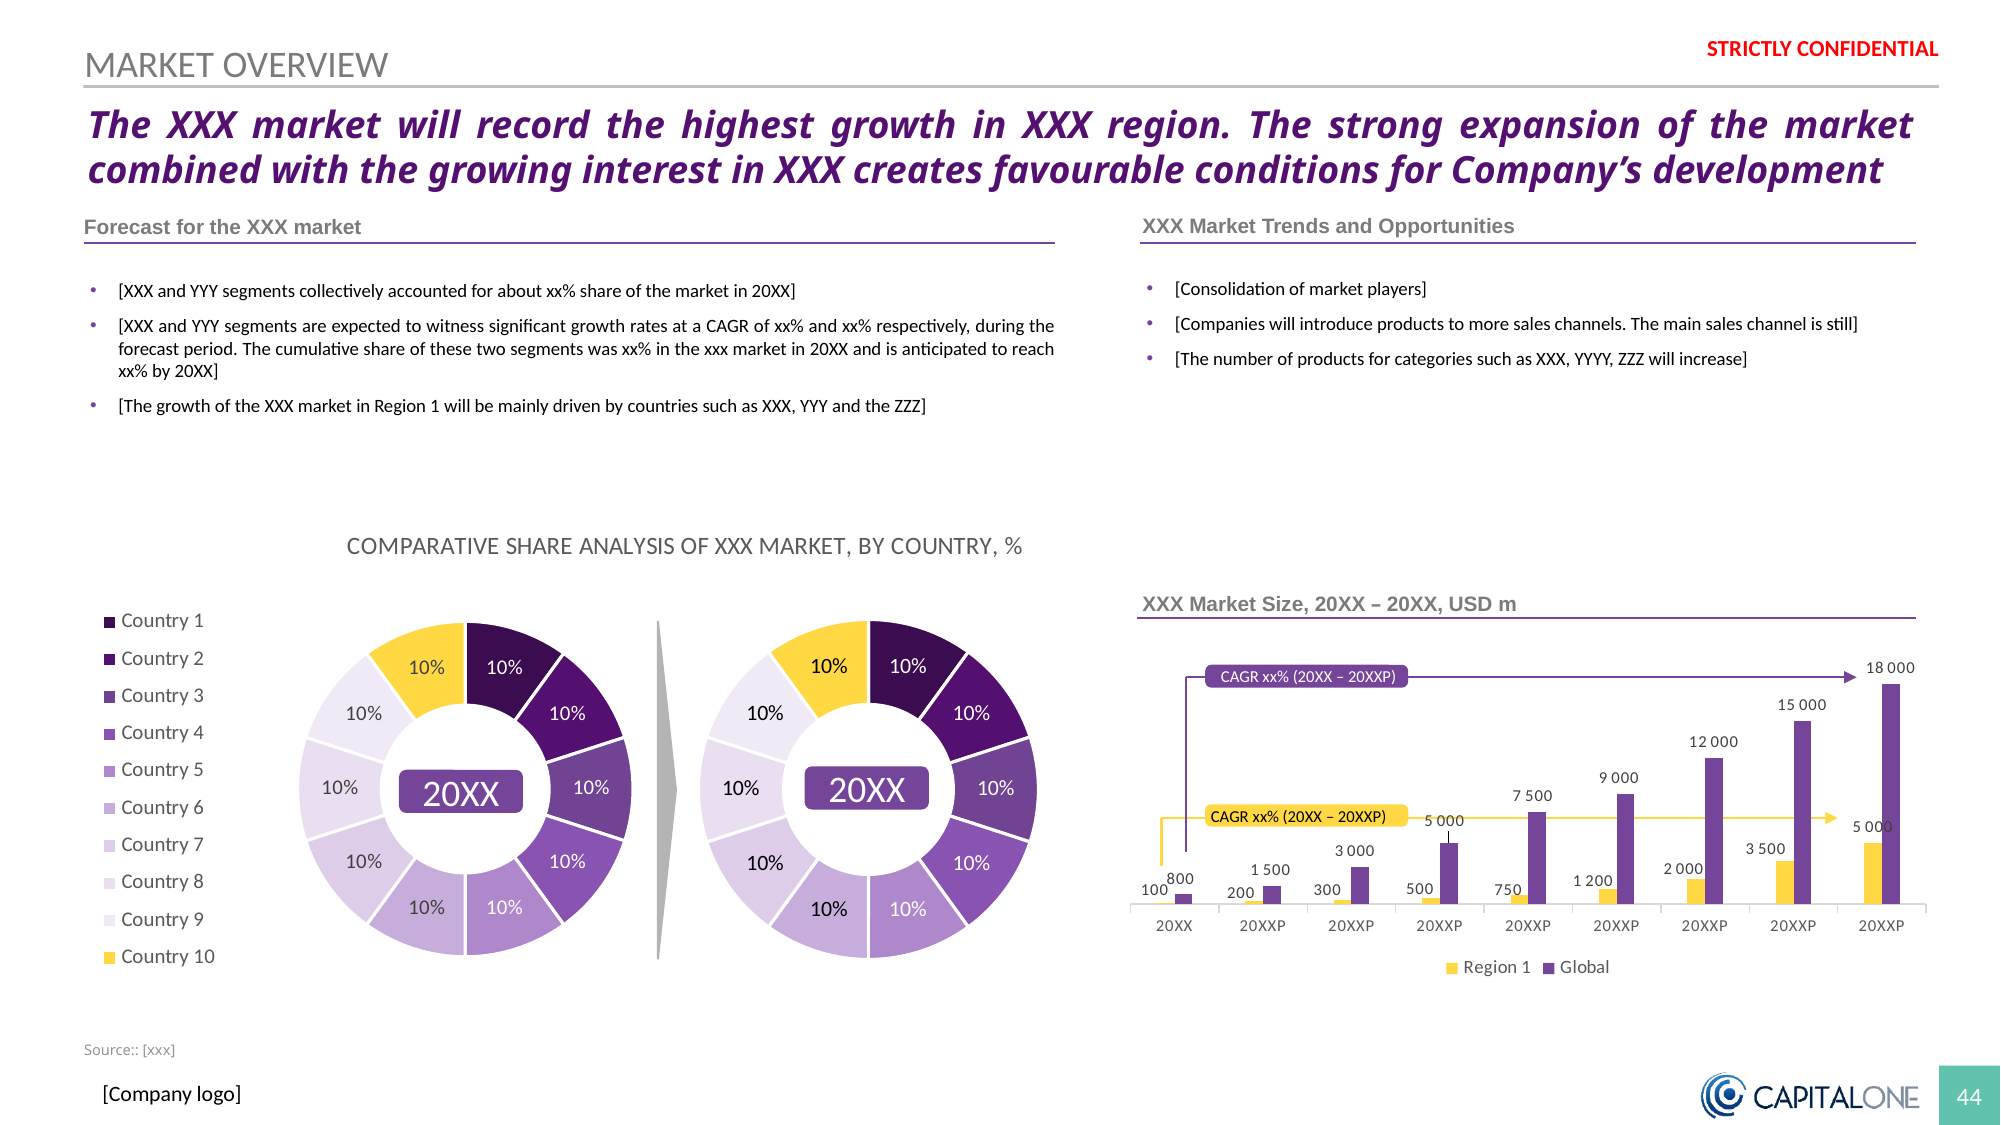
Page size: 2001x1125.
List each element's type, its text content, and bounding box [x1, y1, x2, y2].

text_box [38, 478, 1364, 1074]
text_box Forecast for the XXX market [83, 243, 815, 250]
picture [1700, 1066, 1933, 1125]
text_box XXX Market Trends and Opportunities [1142, 204, 1874, 242]
text_box [XXX and YYY segments collectively accounted for about xx% share of the market in 20XX] [XXX and YYY segments are expected to witness significant growth rates at a CAGR of xx% and xx% respectively, during the forecast period. The cumulative share of these two segments was xx% in the xxx market in 20XX and is anticipated to reach xx% by 20XX] [The growth of the XXX market in Region 1 will be mainly driven by countries such as XXX, YYY and the ZZZ] [75, 271, 1069, 424]
text_box MARKET OVERVIEW [69, 30, 1900, 70]
text_box Forecast for the XXX market [83, 205, 815, 242]
text_box The XXX market will record the highest growth in XXX region. The strong expansion of the market combined with the growing interest in XXX creates favourable conditions for Company’s development [87, 101, 1916, 192]
text_box XXX Market Size, 20XX – 20XX, USD m [1364, 583, 2000, 627]
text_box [1113, 653, 1943, 985]
text_box [Consolidation of market players] [Companies will introduce products to more sales channels. The main sales channel is still] [The number of products for categories such as XXX, YYYY, ZZZ will increase] [1131, 227, 1916, 377]
text_box XXX Market Trends and Opportunities [1142, 243, 1874, 249]
